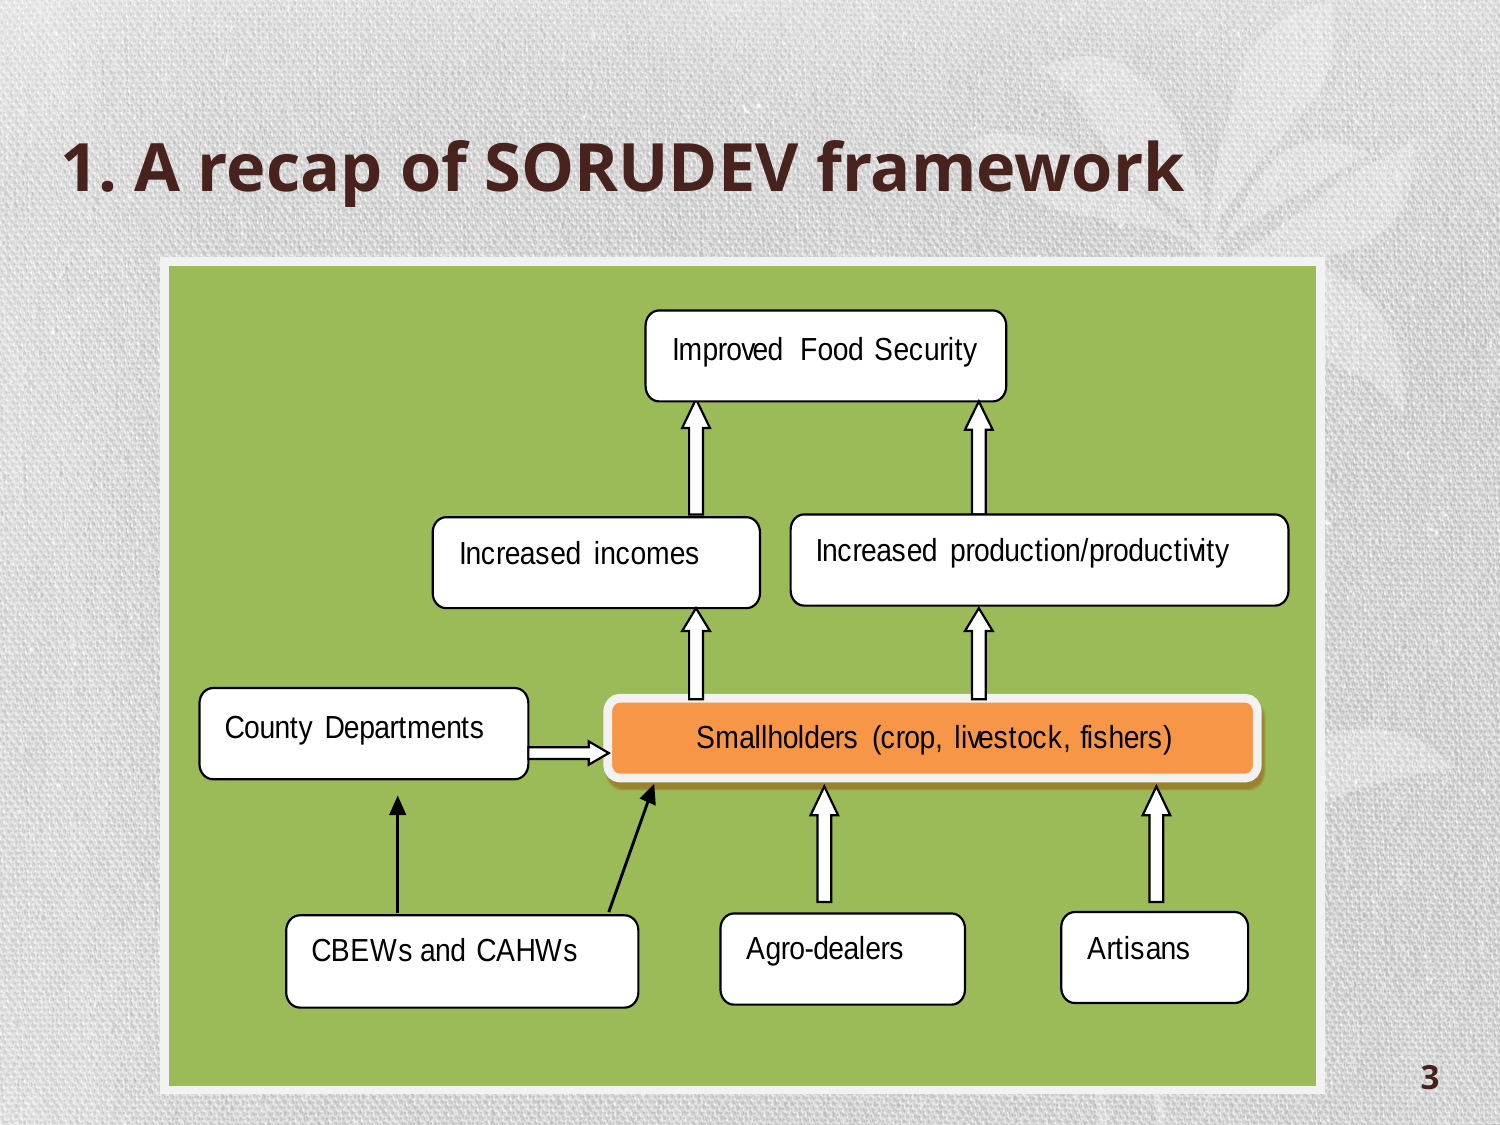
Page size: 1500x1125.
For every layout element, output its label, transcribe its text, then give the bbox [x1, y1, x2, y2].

title 1. A recap of SORUDEV framework [45, 37, 1455, 213]
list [159, 255, 1500, 1095]
